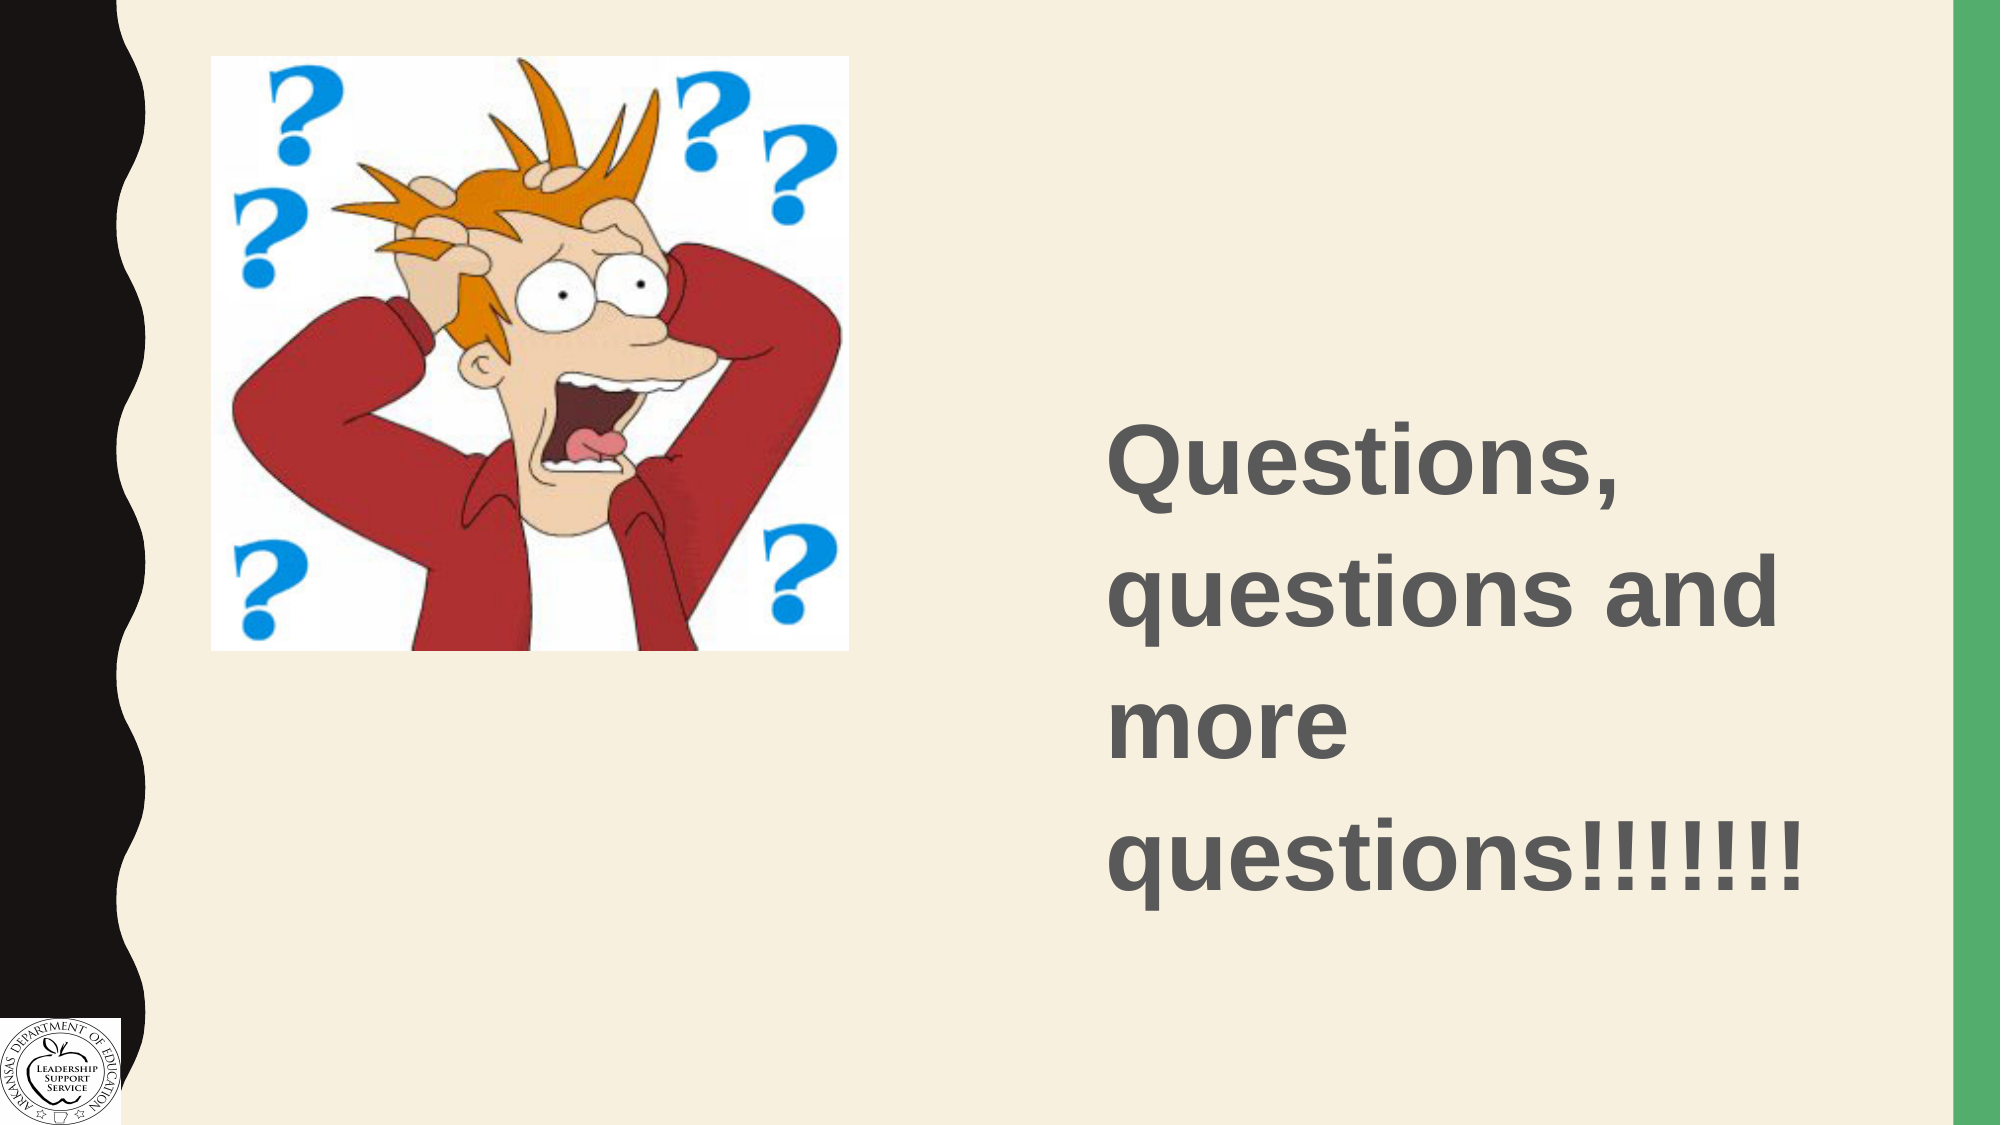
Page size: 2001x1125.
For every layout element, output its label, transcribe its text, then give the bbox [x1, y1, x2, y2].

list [211, 56, 849, 651]
list Questions, questions and more questions!!!!!!! [1090, 375, 1878, 969]
picture [0, 1018, 121, 1125]
